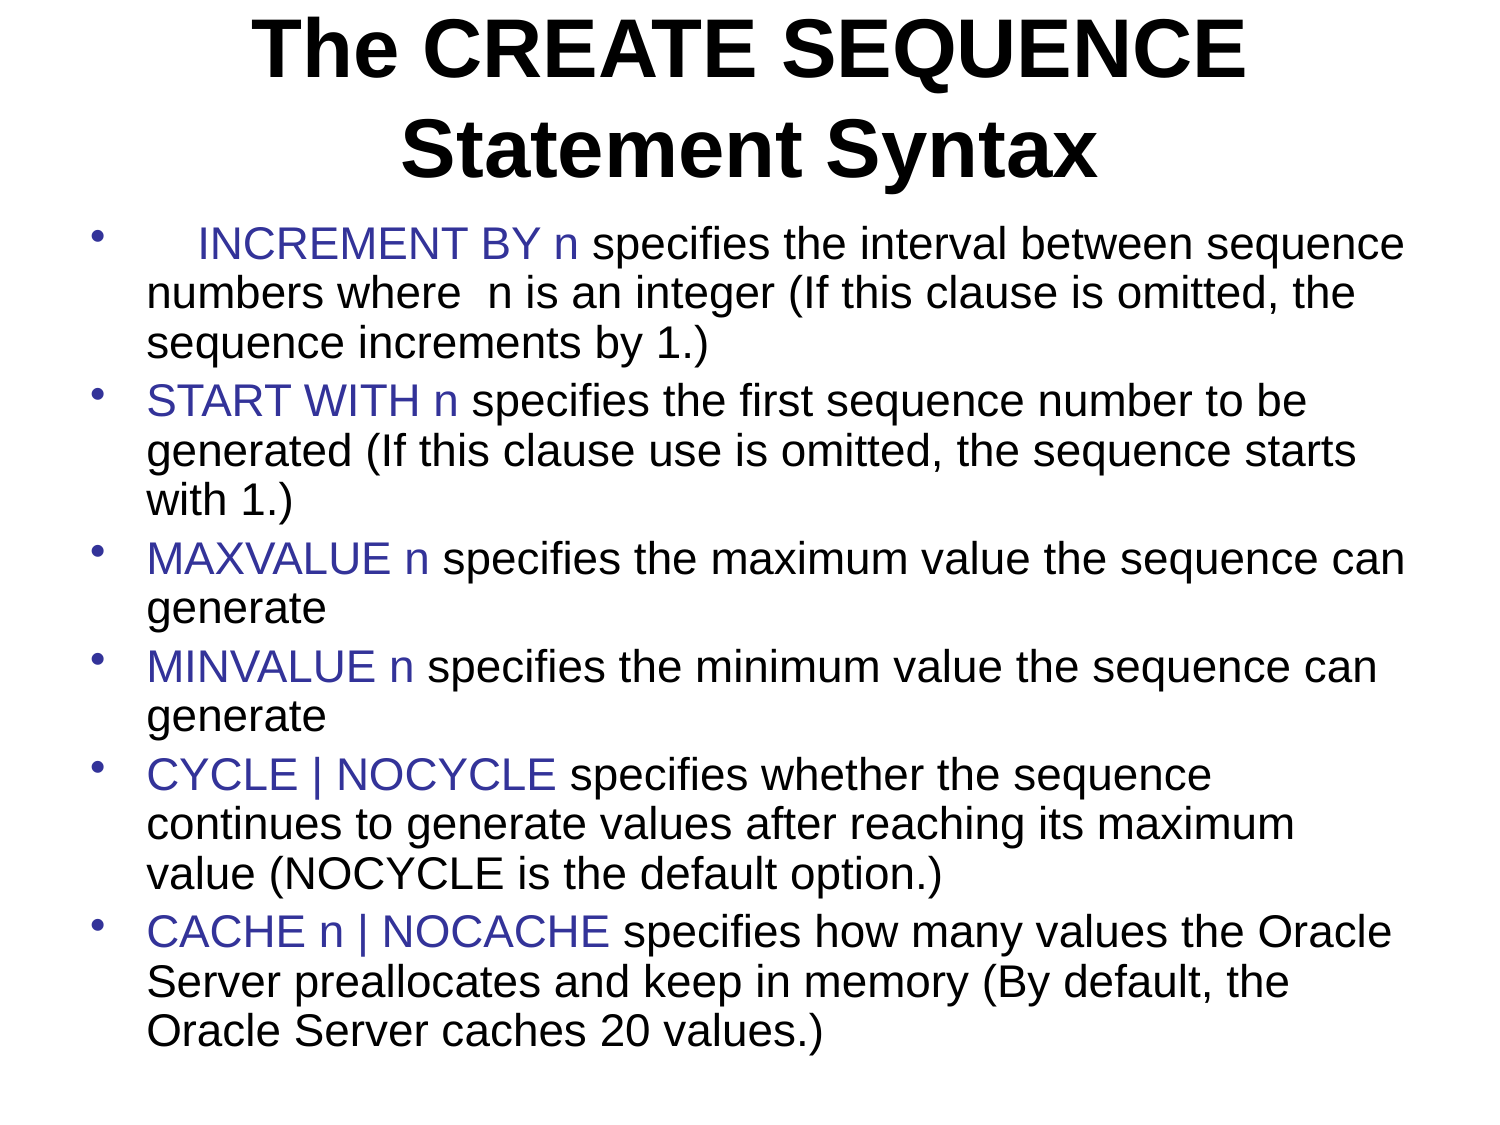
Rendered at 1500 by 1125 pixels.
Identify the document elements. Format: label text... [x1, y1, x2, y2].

title The CREATE SEQUENCE Statement Syntax [74, 99, 1426, 212]
list INCREMENT BY n specifies the interval between sequence numbers where n is an integer (If this clause is omitted, the sequence increments by 1.) START WITH n specifies the first sequence number to be generated (If this clause use is omitted, the sequence starts with 1.) MAXVALUE n specifies the maximum value the sequence can generate MINVALUE n specifies the minimum value the sequence can generate CYCLE | NOCYCLE specifies whether the sequence continues to generate values after reaching its maximum value (NOCYCLE is the default option.) CACHE n | NOCACHE specifies how many values the Oracle Server preallocates and keep in memory (By default, the Oracle Server caches 20 values.) [74, 212, 1426, 1088]
